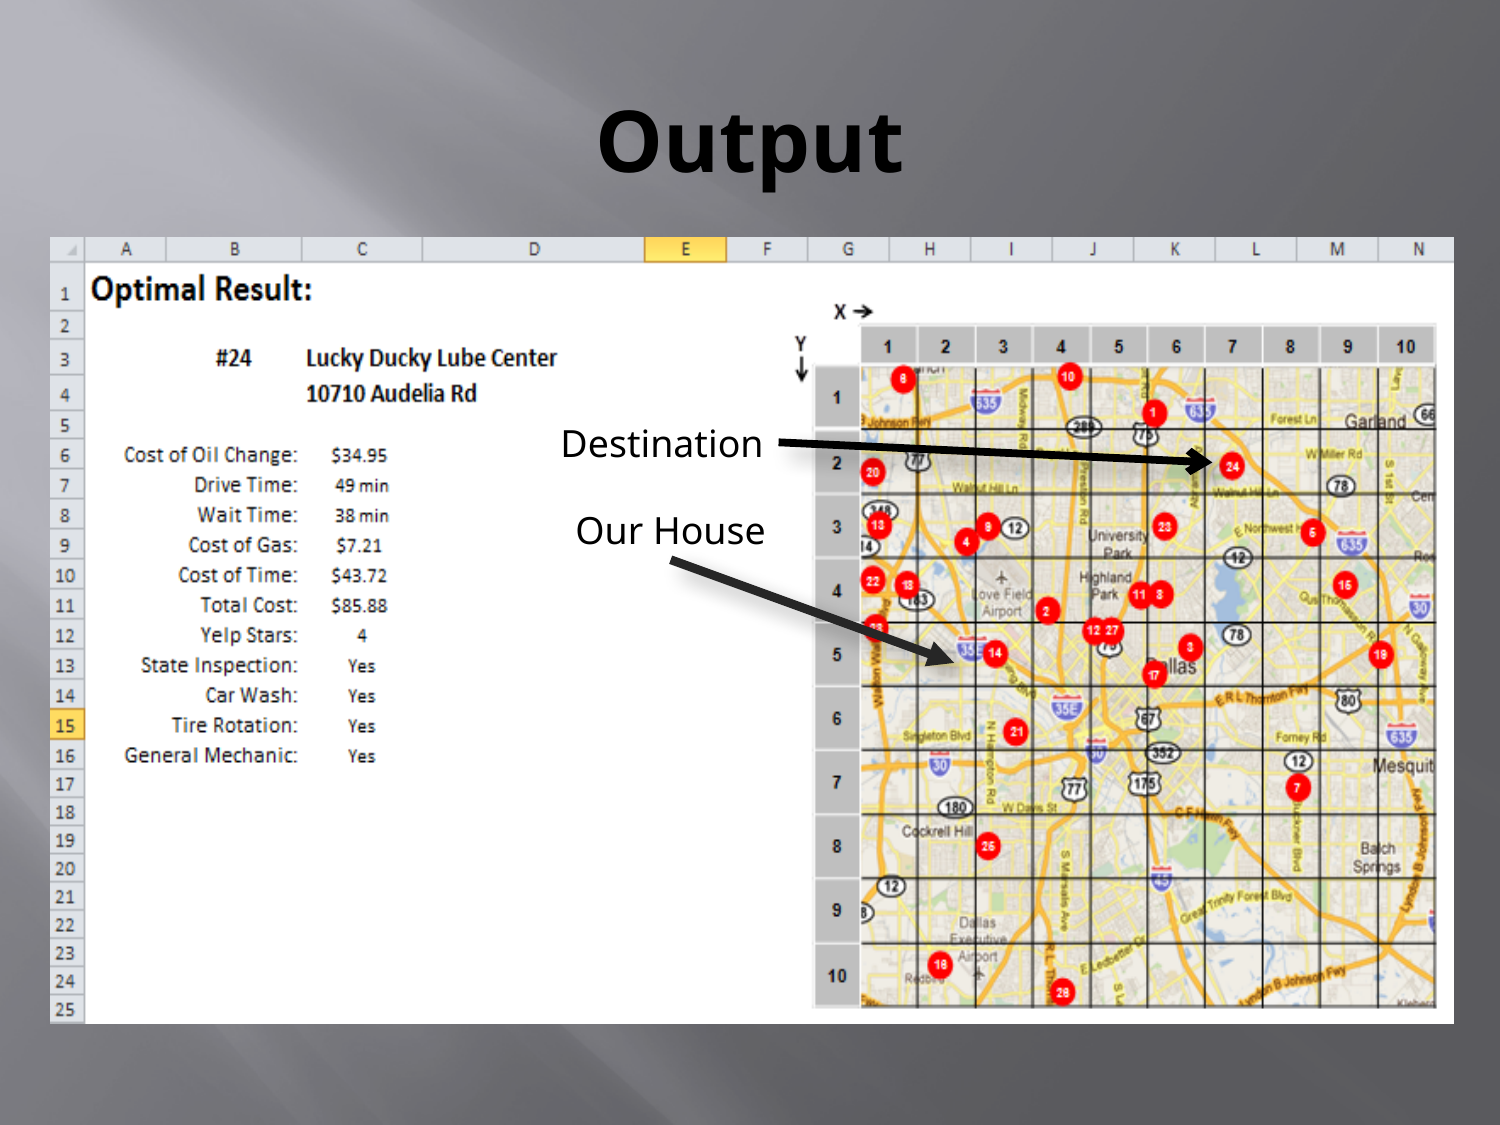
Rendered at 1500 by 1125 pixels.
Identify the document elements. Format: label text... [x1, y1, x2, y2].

picture [49, 237, 1454, 1025]
title Output [75, 45, 1425, 233]
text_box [761, 469, 864, 754]
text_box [773, 442, 1213, 463]
